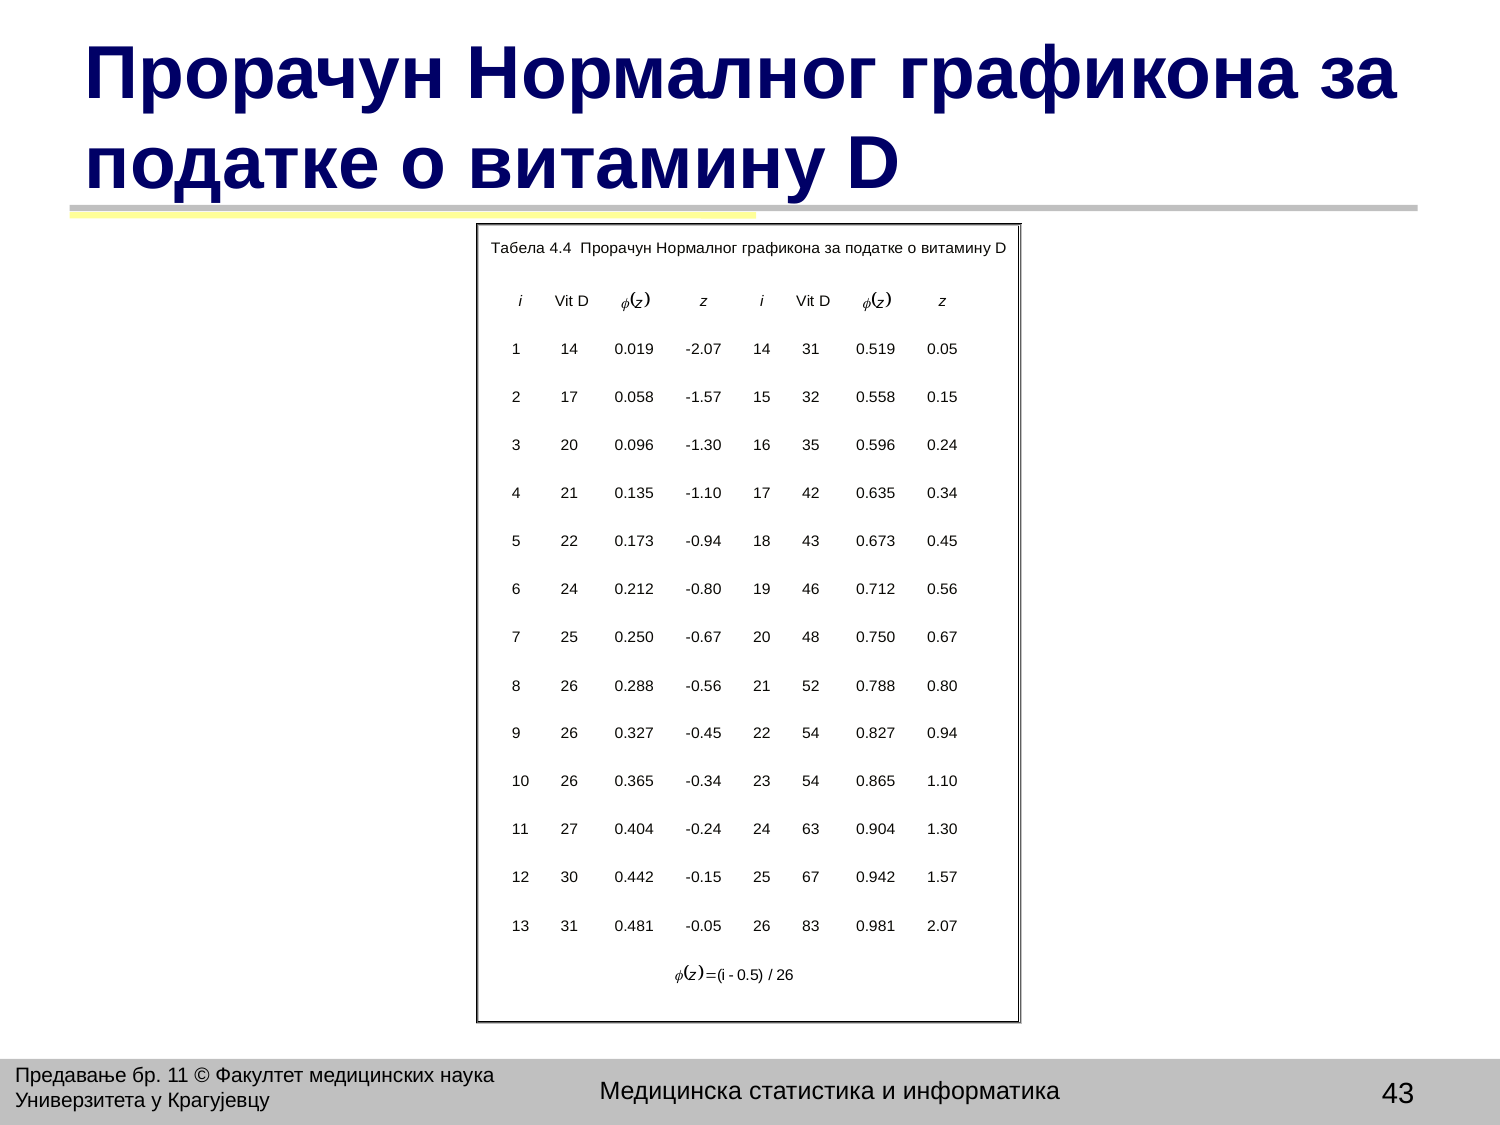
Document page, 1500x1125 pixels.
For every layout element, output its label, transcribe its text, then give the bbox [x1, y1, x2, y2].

slide_number Предавање бр. 11 © Факултет медицинских наука Универзитета у Крагујевцу [0, 1053, 612, 1108]
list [369, 222, 1128, 1052]
footer Медицинска статистика и информатика [512, 1066, 1149, 1125]
slide_number 43 [1163, 1066, 1430, 1125]
title Прорачун Нормалног графикона за податке о витамину D [69, 19, 1426, 208]
